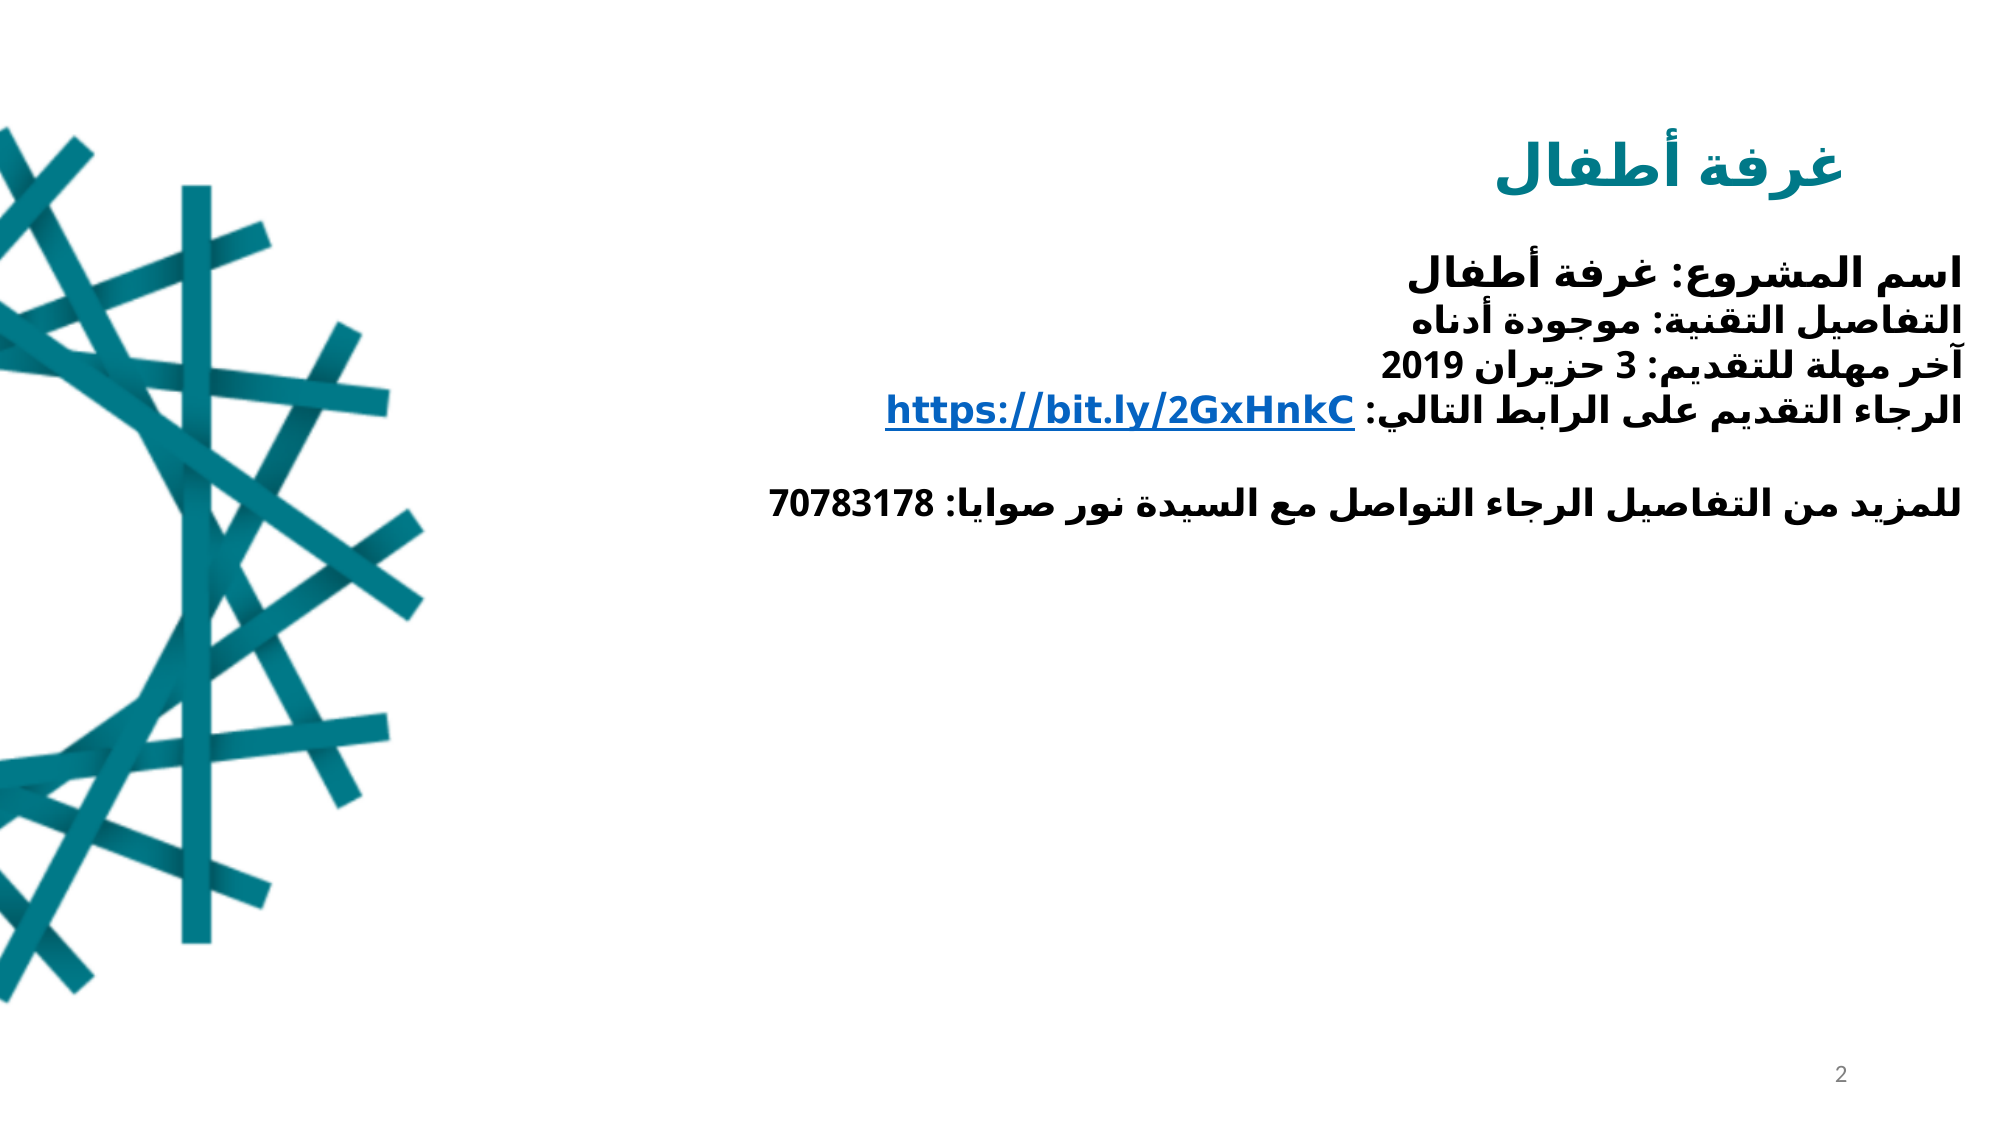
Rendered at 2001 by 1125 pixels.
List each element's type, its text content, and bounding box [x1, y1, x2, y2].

text_box اسم المشروع: غرفة أطفال التفاصيل التقنية: موجودة أدناه آخر مهلة للتقديم: 3 حزيران 2019 الرجاء التقديم على الرابط التالي: https://bit.ly/2GxHnkC للمزيد من التفاصيل الرجاء التواصل مع السيدة نور صوايا: 70783178 [744, 238, 1979, 532]
title غرفة أطفال [1109, 98, 1863, 238]
picture [0, 0, 1713, 1125]
slide_number 2 [1412, 1042, 1863, 1103]
